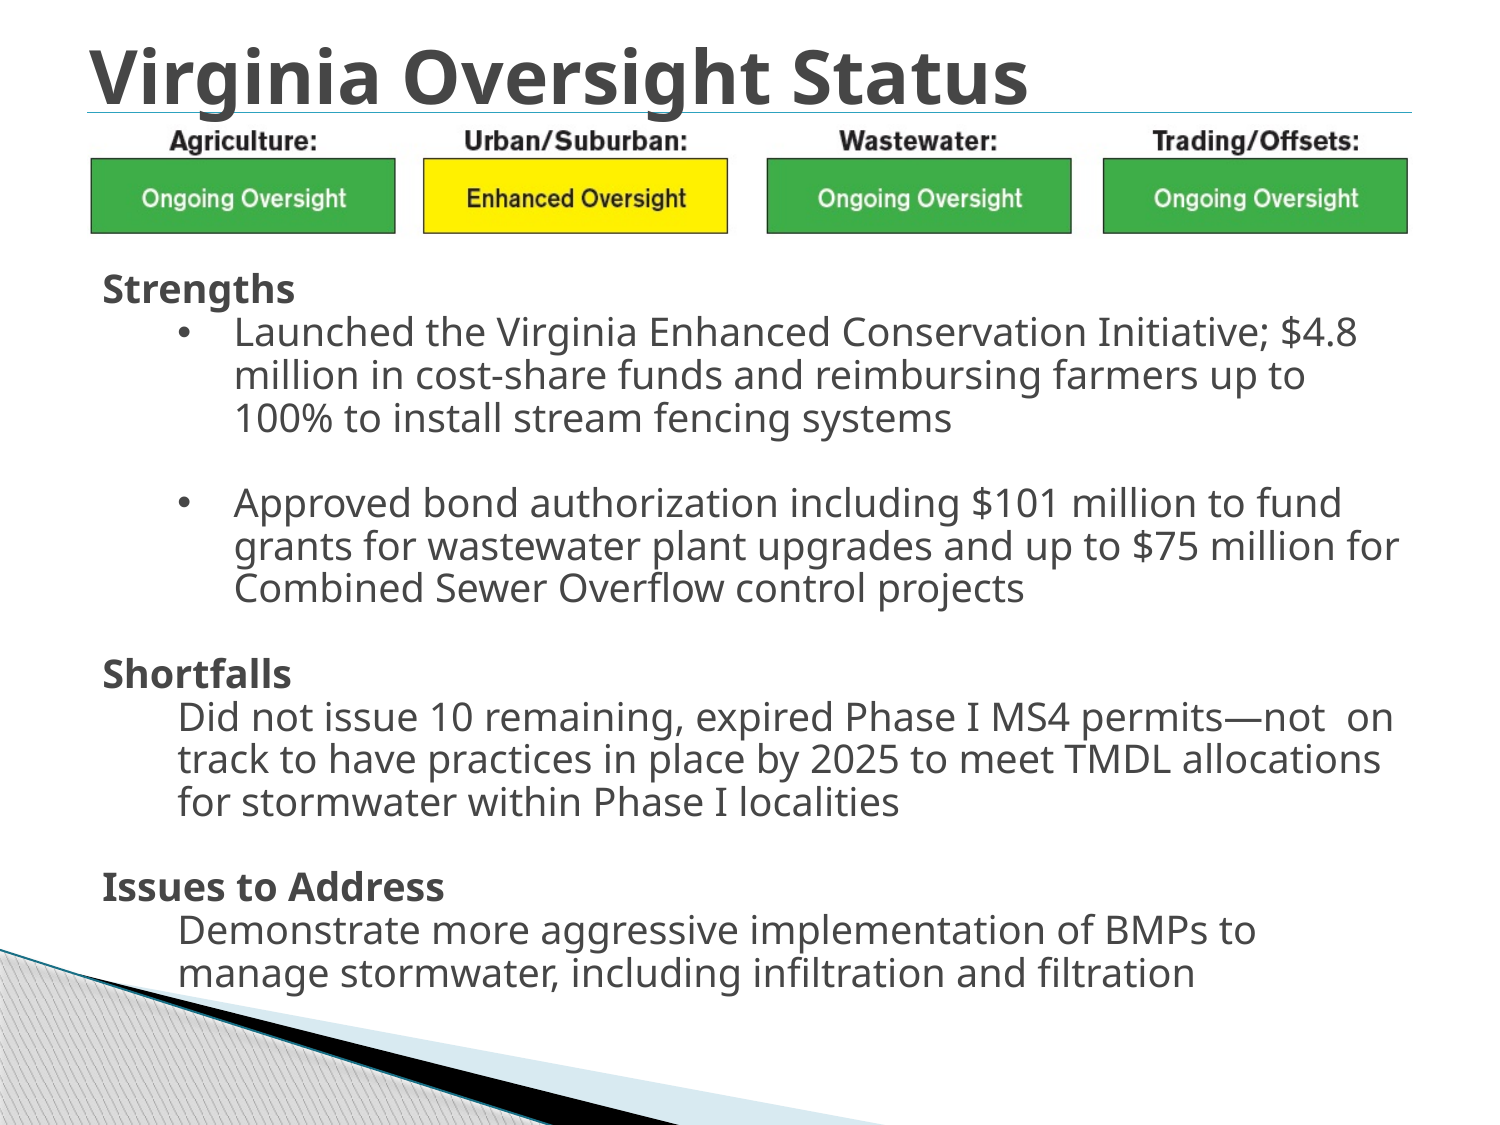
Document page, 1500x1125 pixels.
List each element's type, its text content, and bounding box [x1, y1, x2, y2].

title Virginia Oversight Status [75, 12, 1425, 138]
text_box Strengths Launched the Virginia Enhanced Conservation Initiative; $4.8 million in cost-share funds and reimbursing farmers up to 100% to install stream fencing systems Approved bond authorization including $101 million to fund grants for wastewater plant upgrades and up to $75 million for Combined Sewer Overflow control projects Shortfalls Did not issue 10 remaining, expired Phase I MS4 permits—not on track to have practices in place by 2025 to meet TMDL allocations for stormwater within Phase I localities Issues to Address Demonstrate more aggressive implementation of BMPs to manage stormwater, including infiltration and filtration [87, 262, 1425, 1004]
picture [87, 124, 1413, 239]
